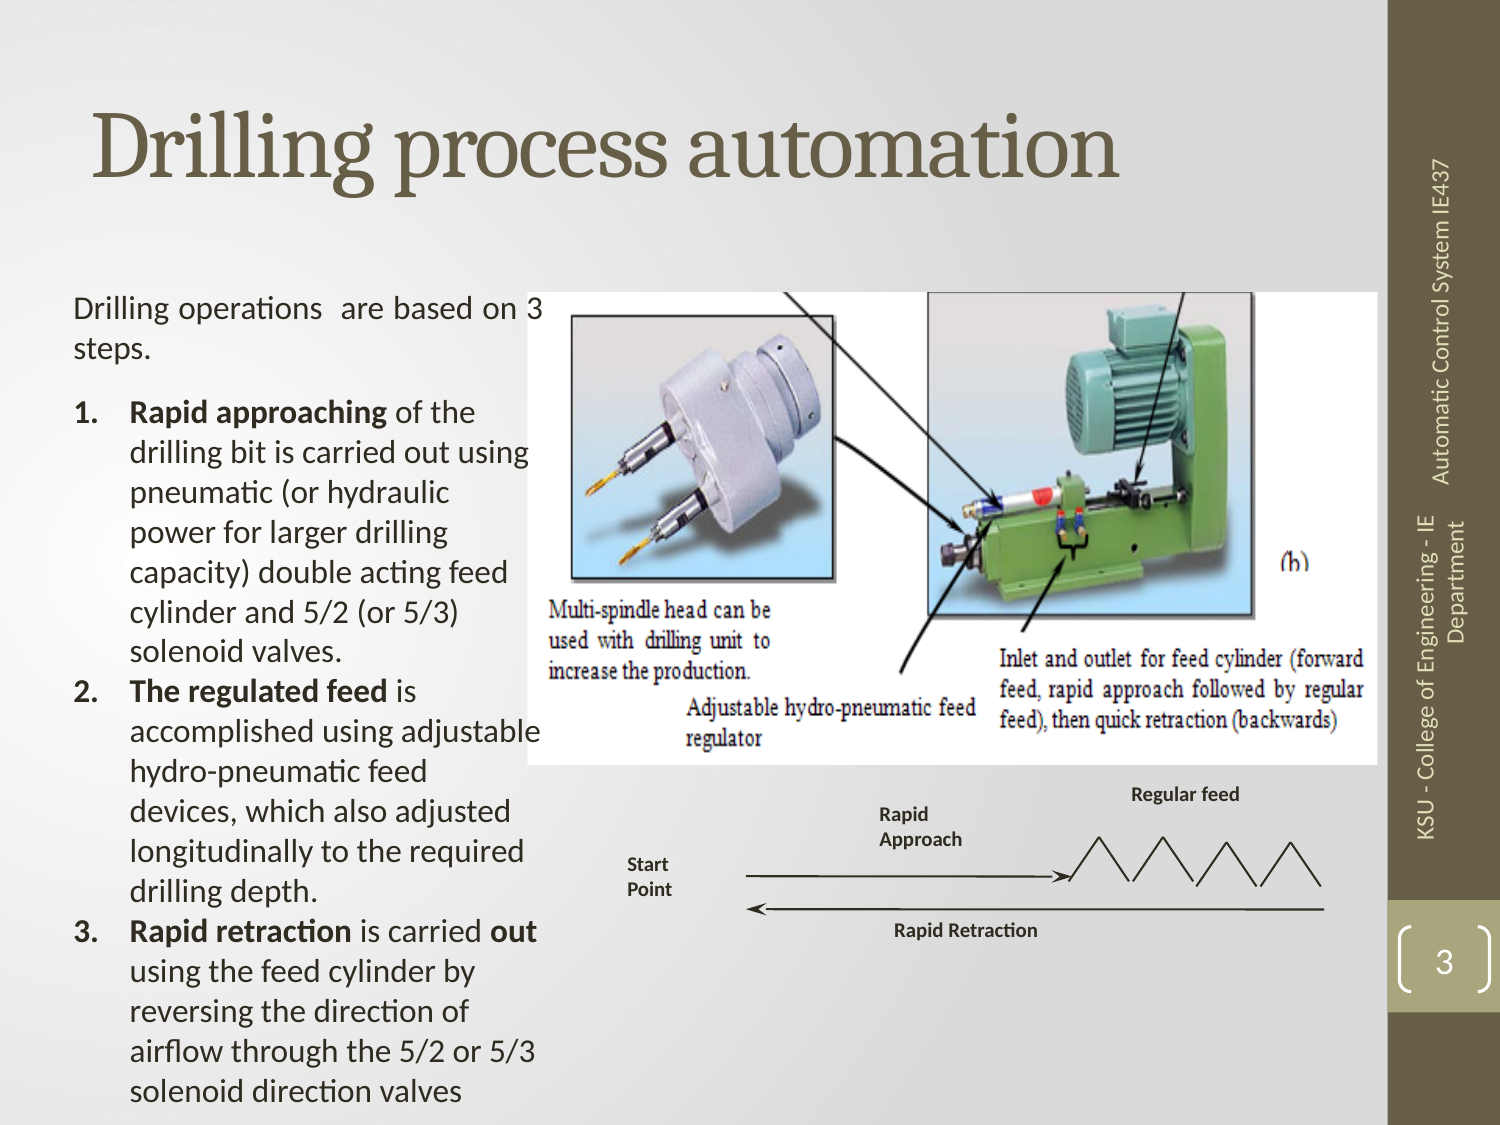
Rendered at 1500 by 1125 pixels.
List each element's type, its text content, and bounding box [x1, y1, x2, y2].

title Drilling process automation [75, 45, 1325, 233]
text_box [611, 772, 1325, 963]
slide_number Automatic Control System IE437 [1408, 100, 1469, 500]
picture [526, 292, 1378, 766]
footer KSU - College of Engineering - IE Department [1408, 500, 1469, 889]
text_box Drilling operations are based on 3 steps. [58, 278, 559, 374]
slide_number 3 [1397, 925, 1492, 994]
text_box Rapid approaching of the drilling bit is carried out using pneumatic (or hydraulic power for larger drilling capacity) double acting feed cylinder and 5/2 (or 5/3) solenoid valves. The regulated feed is accomplished using adjustable hydro-pneumatic feed devices, which also adjusted longitudinally to the required drilling depth. Rapid retraction is carried out using the feed cylinder by reversing the direction of airflow through the 5/2 or 5/3 solenoid direction valves [58, 382, 559, 1117]
